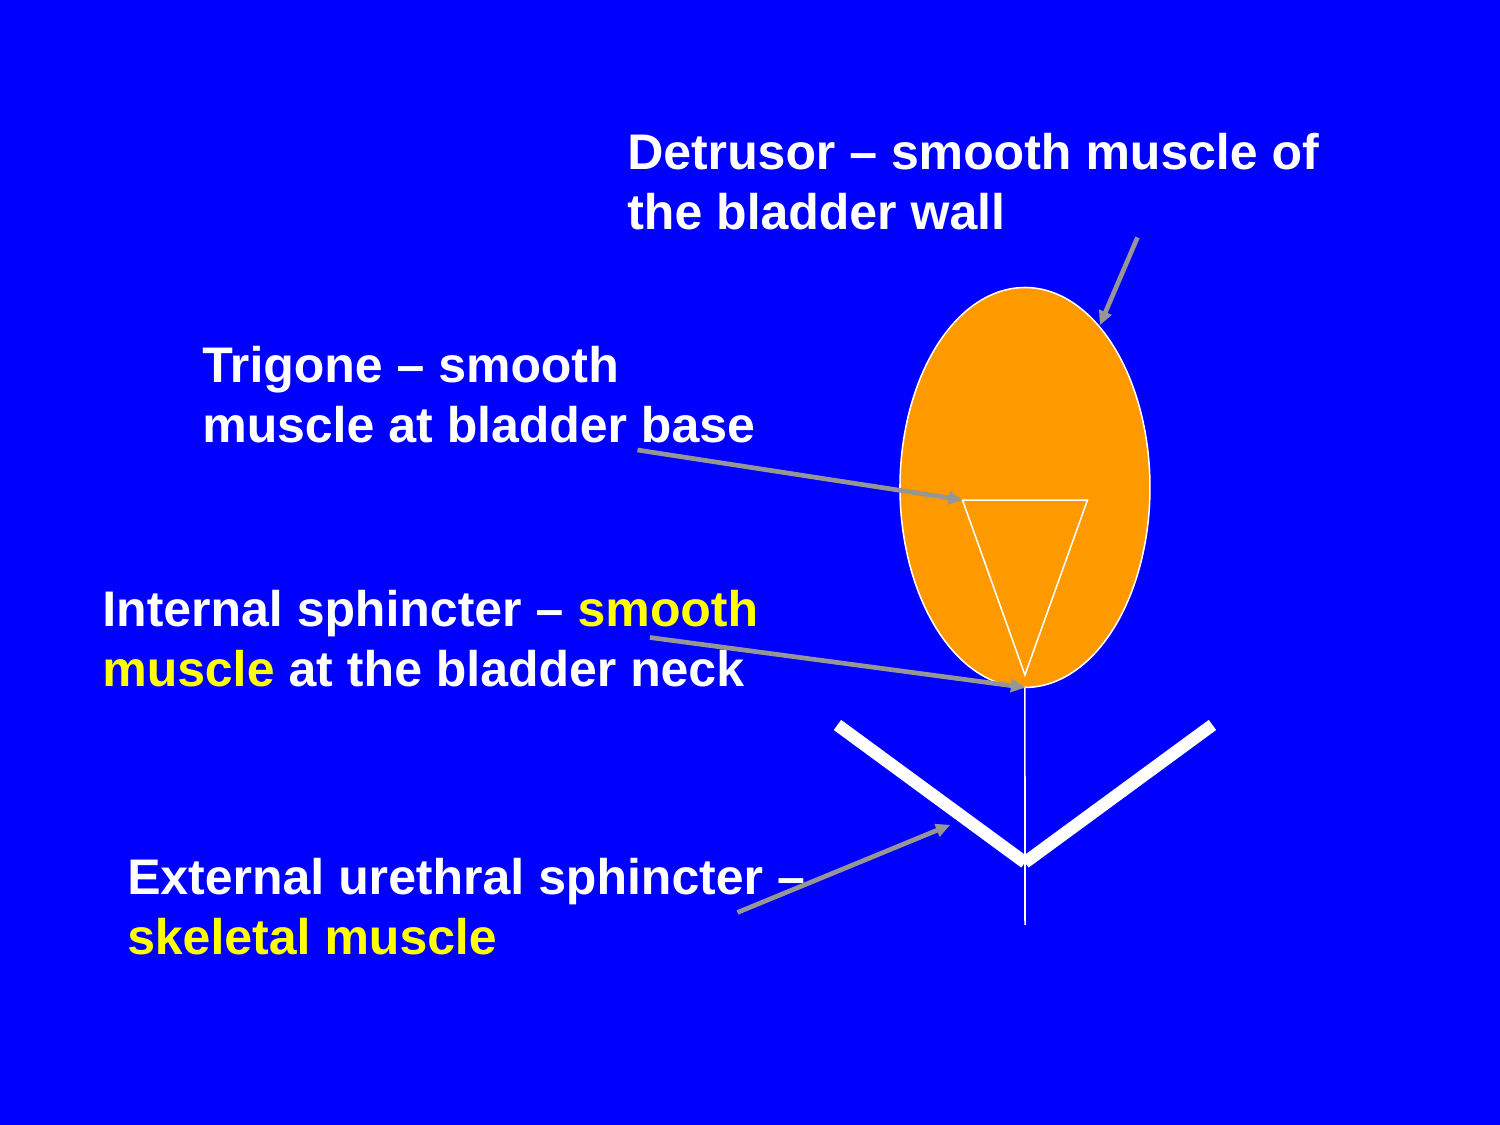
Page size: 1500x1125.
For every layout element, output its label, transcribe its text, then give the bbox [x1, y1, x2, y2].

text_box Detrusor – smooth muscle of the bladder wall [612, 112, 1350, 248]
text_box External urethral sphincter – skeletal muscle [112, 837, 850, 973]
text_box [1099, 237, 1138, 325]
text_box [637, 449, 963, 505]
text_box [900, 287, 1150, 688]
text_box [649, 637, 1025, 692]
text_box Trigone – smooth muscle at bladder base [187, 324, 775, 460]
text_box [737, 823, 950, 913]
text_box [962, 500, 1088, 676]
text_box Internal sphincter – smooth muscle at the bladder neck [87, 569, 775, 704]
